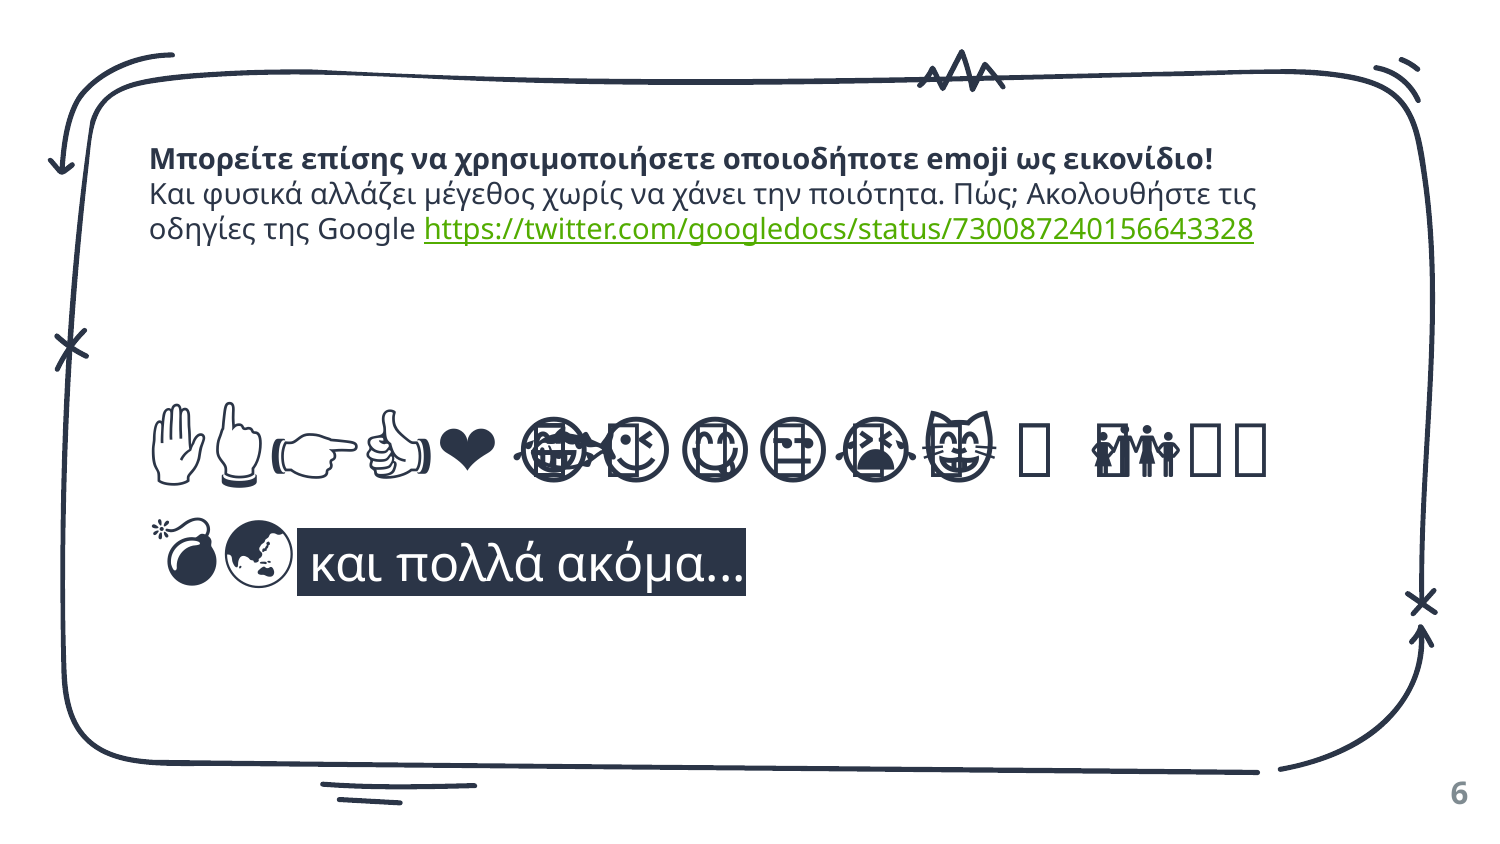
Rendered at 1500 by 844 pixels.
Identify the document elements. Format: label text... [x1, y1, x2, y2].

slide_number 6 [1378, 769, 1469, 820]
list Μπορείτε επίσης να χρησιμοποιήσετε οποιοδήποτε emoji ως εικονίδιο! Και φυσικά αλλάζει μέγεθος χωρίς να χάνει την ποιότητα. Πώς; Ακολουθήστε τις οδηγίες της Google https://twitter.com/googledocs/status/730087240156643328 [148, 140, 1351, 330]
text_box ✋👆👉👍👤👦👧👨👩👪💃🏃💑❤😂😉😋😒😭👶😸🐟🍒🍔💣📌📖🔨🎃🎈🎨🏈🏰🌏🔌🔑 και πολλά ακόμα... [148, 389, 1351, 713]
